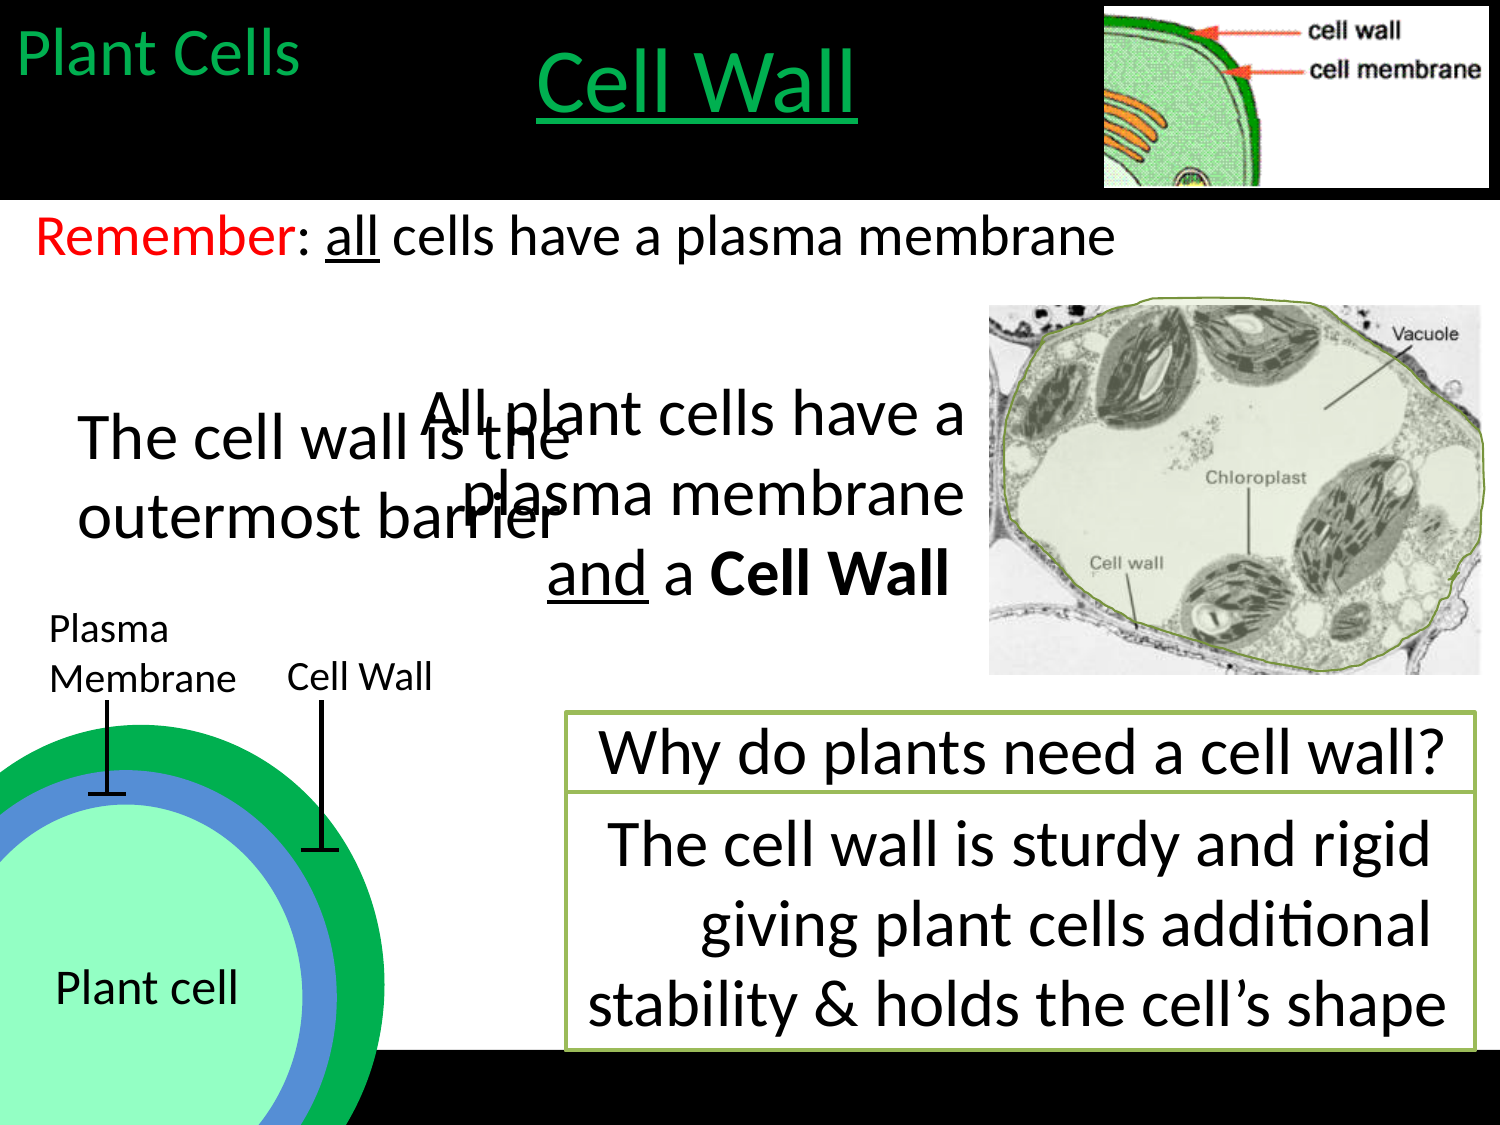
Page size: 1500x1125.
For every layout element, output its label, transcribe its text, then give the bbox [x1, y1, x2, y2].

picture [1104, 5, 1490, 188]
text_box All plant cells have a plasma membrane and a Cell Wall [379, 361, 982, 617]
text_box [488, 1048, 1500, 1125]
text_box Remember: all cells have a plasma membrane [20, 189, 1275, 275]
list Why do plants need a cell wall? The cell wall is sturdy and rigid giving plant cells additional stability & holds the cell’s shape [556, 699, 1464, 1050]
text_box The cell wall is the outermost barrier [63, 385, 686, 560]
text_box [0, 0, 1500, 202]
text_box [0, 592, 483, 1125]
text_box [989, 297, 1485, 676]
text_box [565, 712, 1476, 1051]
title Cell Wall [390, 9, 1004, 142]
text_box Plant Cells [0, 0, 614, 97]
